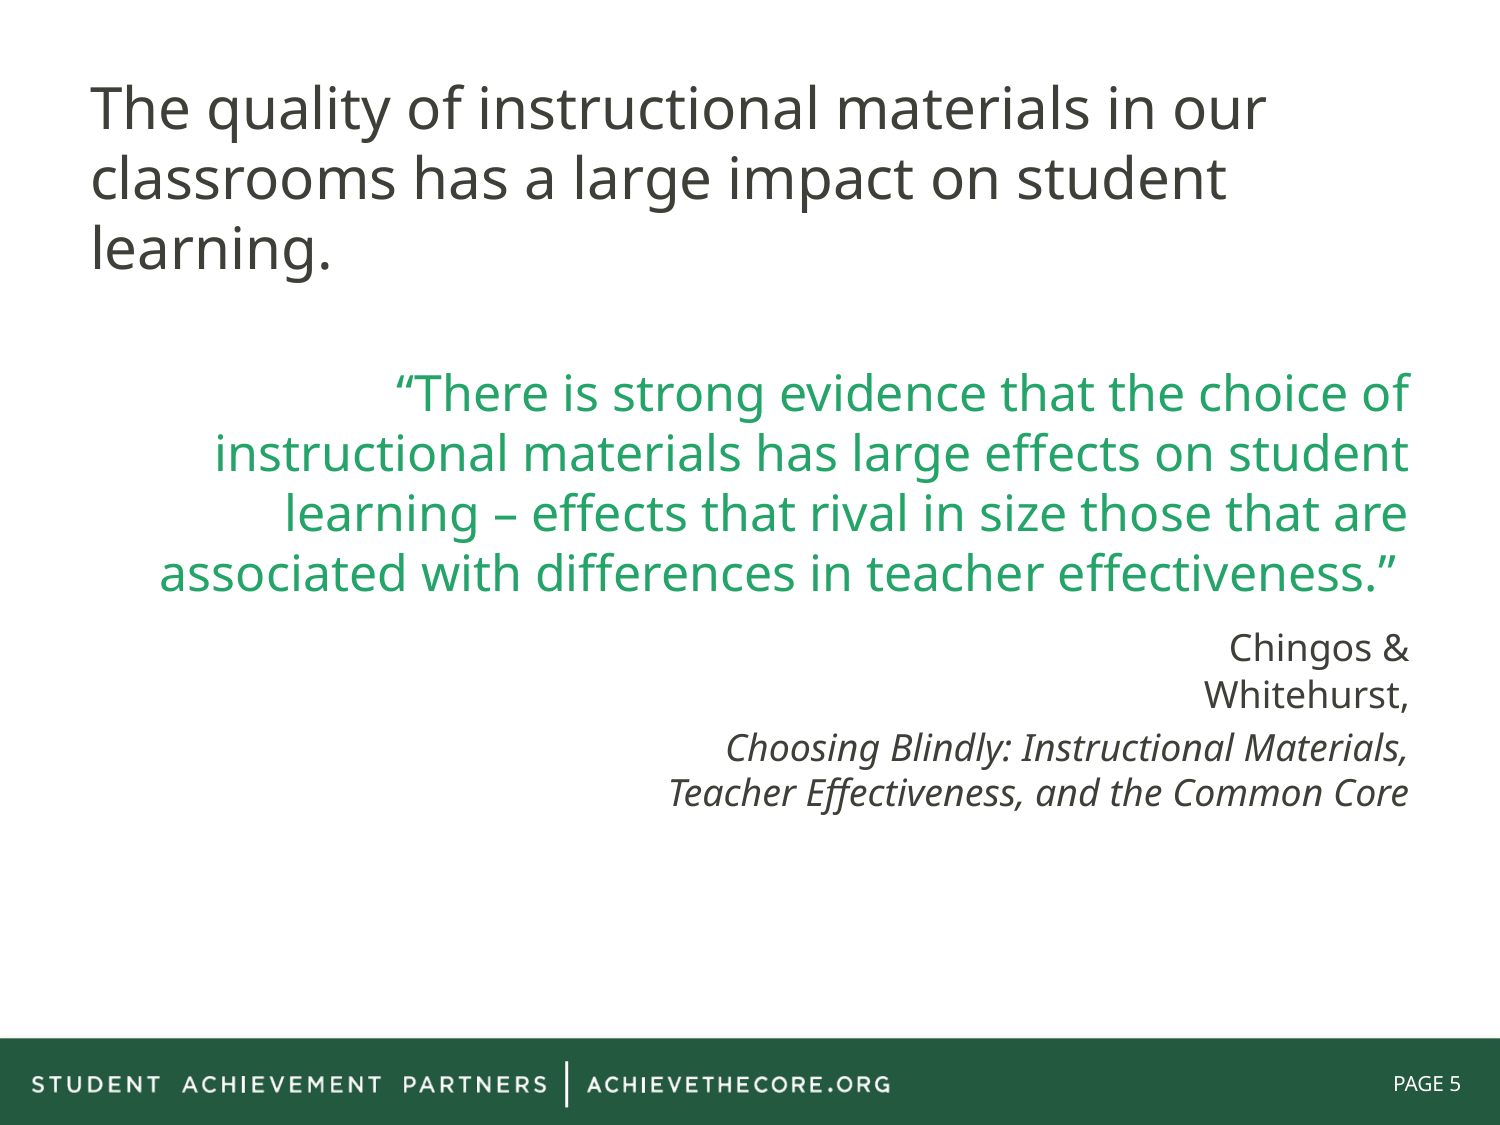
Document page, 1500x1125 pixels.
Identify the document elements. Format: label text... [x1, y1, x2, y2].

title The quality of instructional materials in our classrooms has a large impact on student learning. [75, 82, 1425, 271]
list “There is strong evidence that the choice of instructional materials has large effects on student learning – effects that rival in size those that are associated with differences in teacher effectiveness.” Chingos & Whitehurst, Choosing Blindly: Instructional Materials, Teacher Effectiveness, and the Common Core [75, 353, 1425, 1001]
